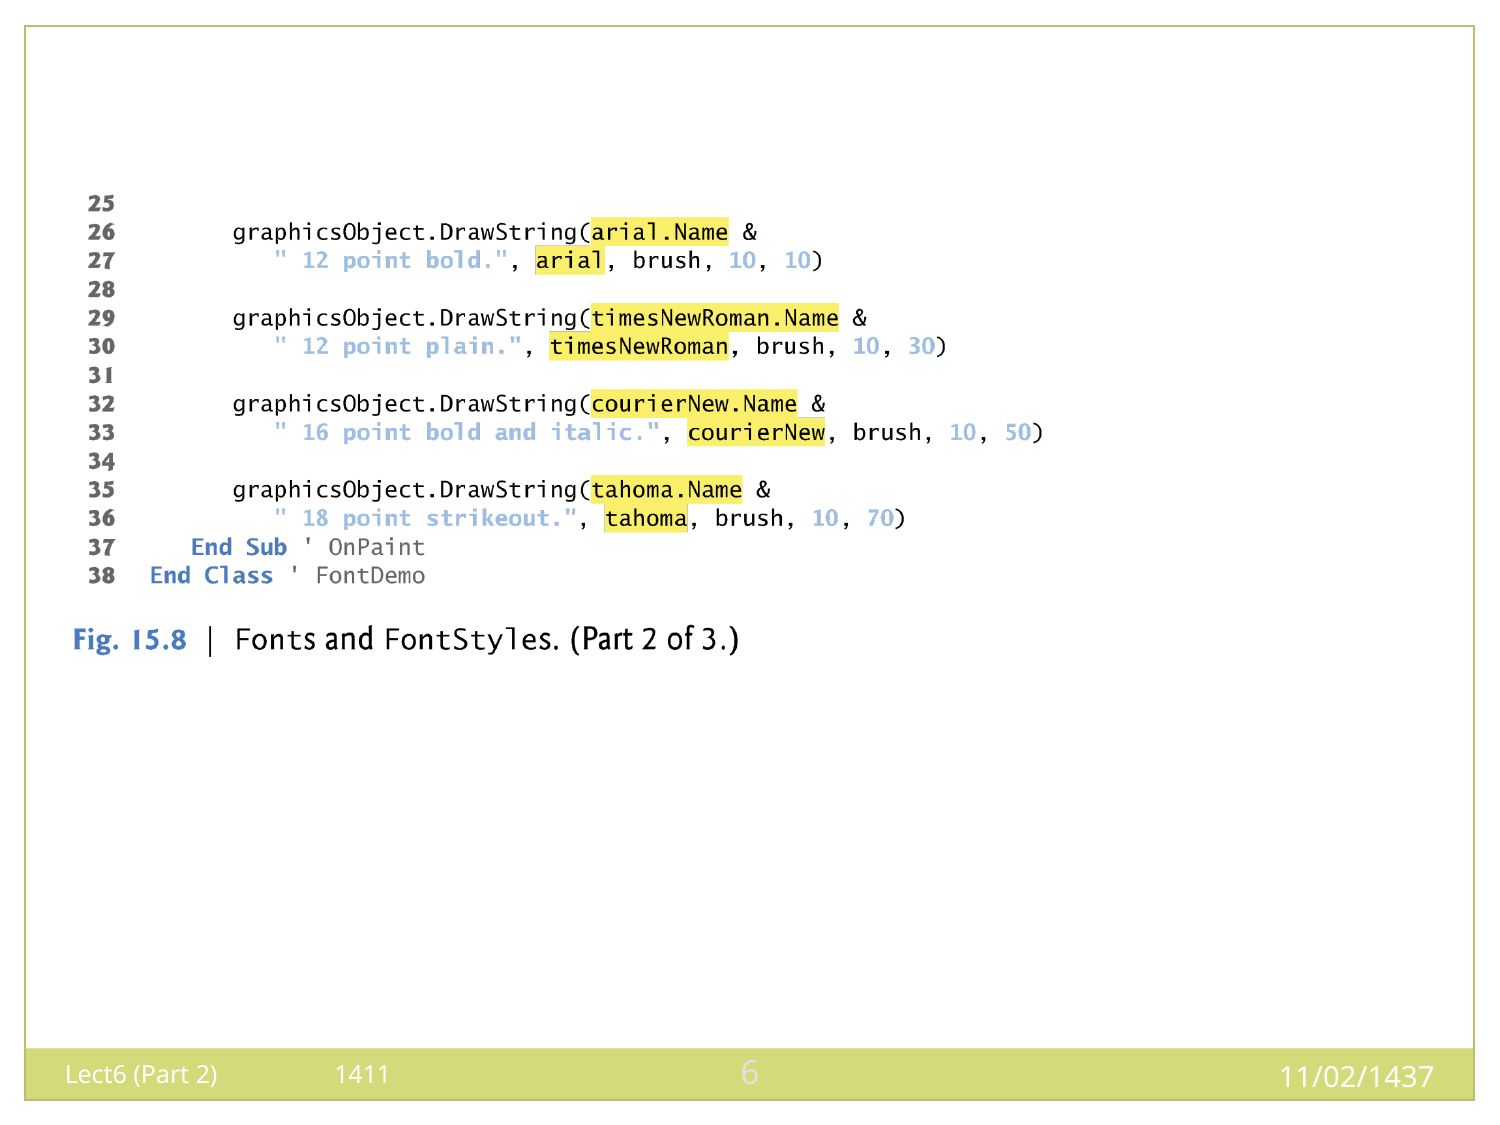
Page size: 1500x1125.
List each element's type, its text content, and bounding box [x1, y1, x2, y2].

slide_number 6 [699, 1037, 800, 1110]
footer Lect6 (Part 2) 1411 [50, 1051, 638, 1112]
picture [0, 106, 1500, 1018]
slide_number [950, 1050, 1450, 1111]
